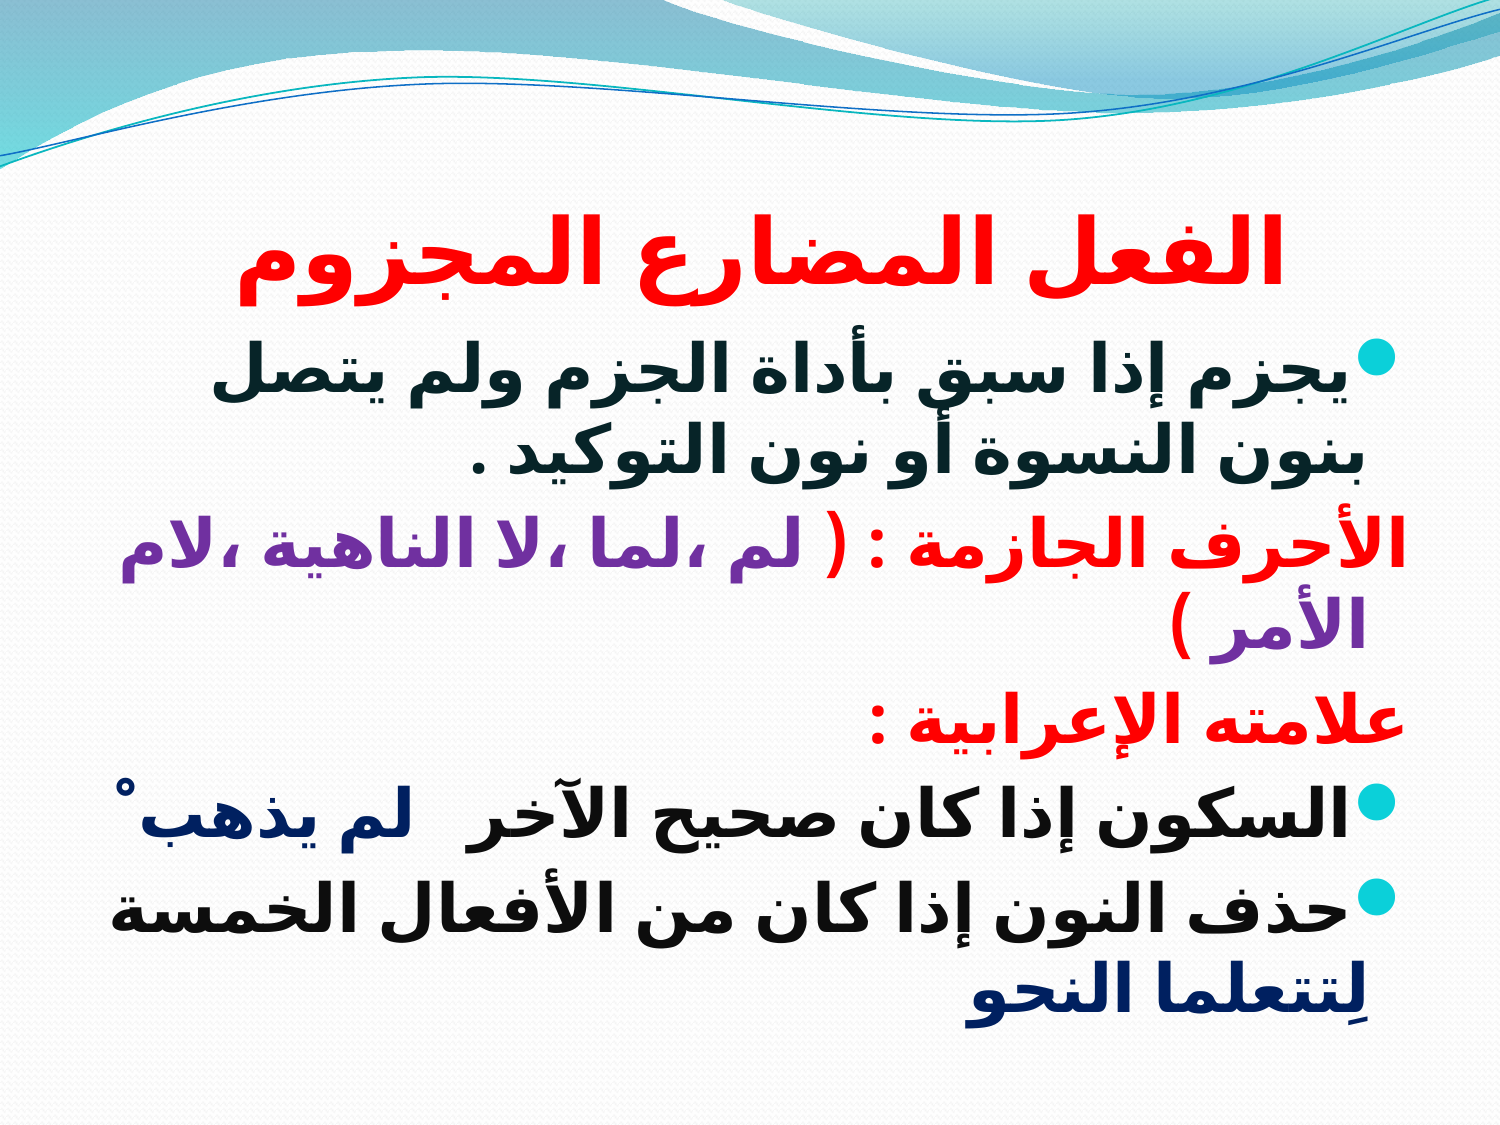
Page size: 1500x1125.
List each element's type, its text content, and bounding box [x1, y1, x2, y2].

title الفعل المضارع المجزوم [75, 115, 1425, 303]
list يجزم إذا سبق بأداة الجزم ولم يتصل بنون النسوة أو نون التوكيد . الأحرف الجازمة : ( لم ،لما ،لا الناهية ،لام الأمر ) علامته الإعرابية : السكون إذا كان صحيح الآخر لم يذهب ْ حذف النون إذا كان من الأفعال الخمسة لِتتعلما النحو [75, 317, 1425, 1038]
